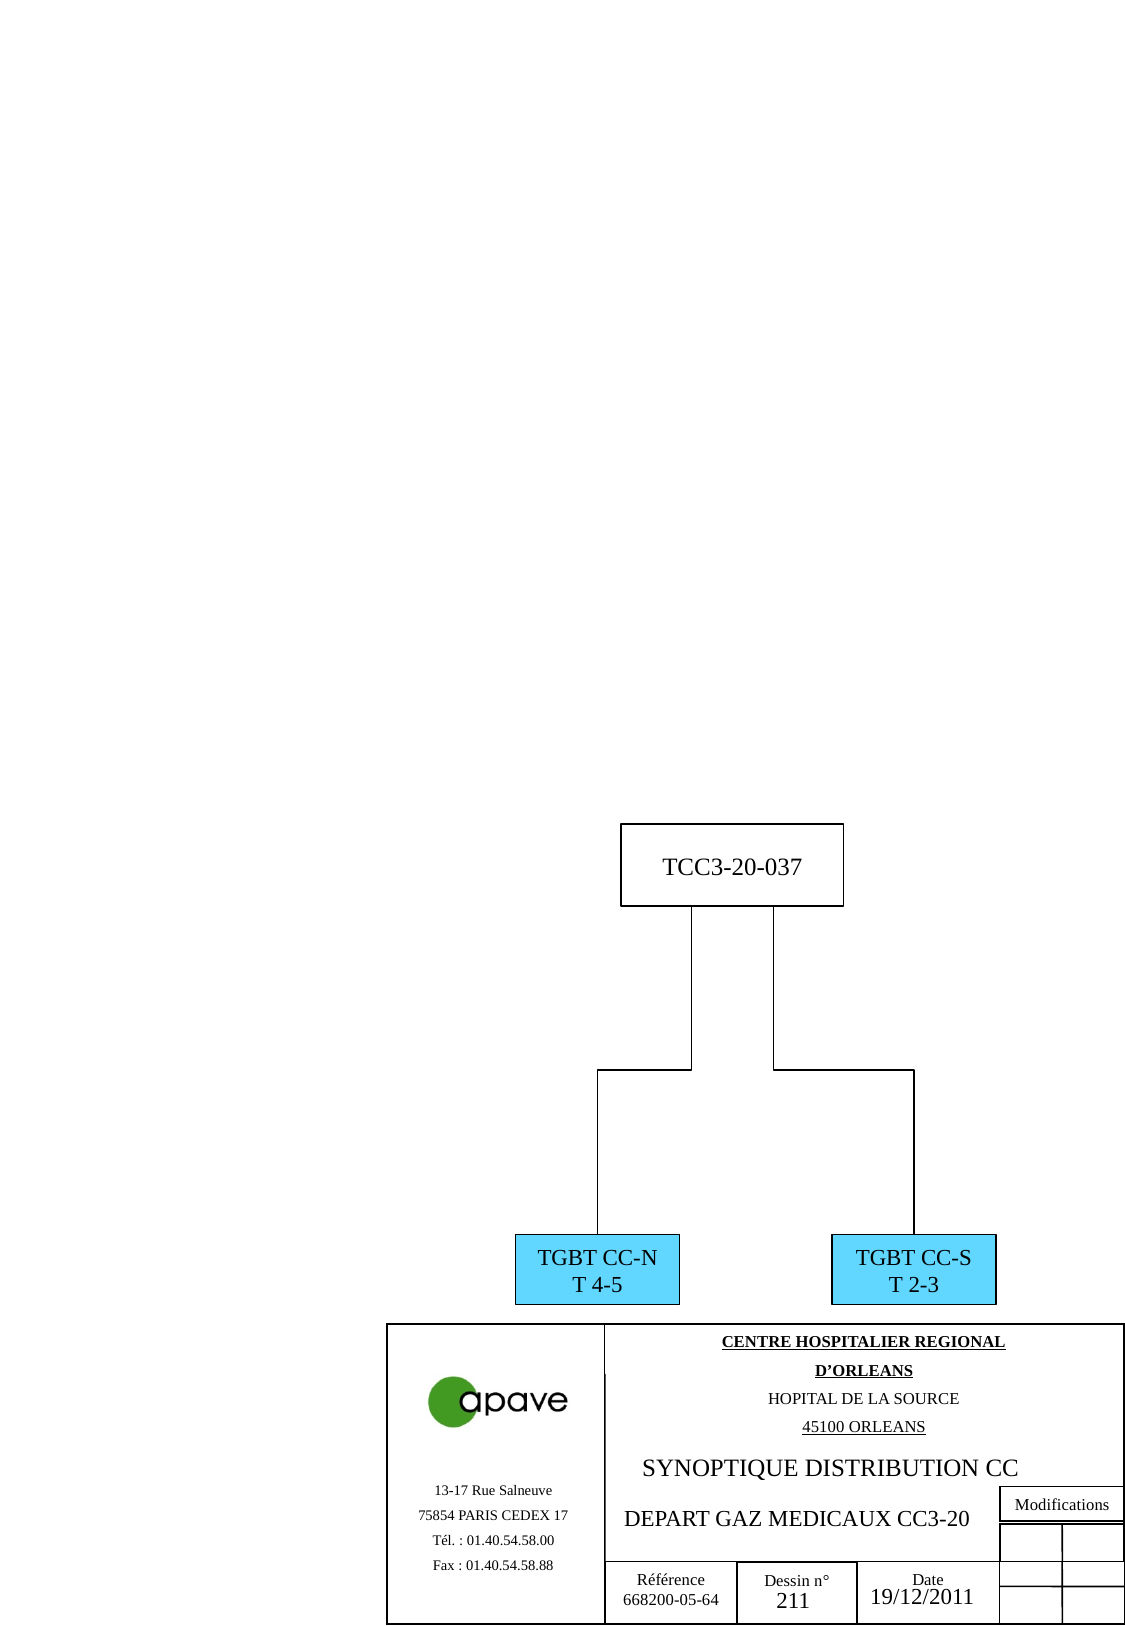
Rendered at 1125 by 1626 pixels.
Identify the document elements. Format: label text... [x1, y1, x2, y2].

text_box 19/12/2011 [855, 1574, 1008, 1617]
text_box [679, 999, 1008, 1141]
text_box SYNOPTIQUE DISTRIBUTION CC [627, 1443, 1108, 1489]
text_box TGBT CC-N T 4-5 [513, 1232, 682, 1307]
text_box 211 [761, 1578, 879, 1621]
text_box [480, 1023, 674, 1118]
text_box TGBT CC-S T 2-3 [830, 1232, 998, 1307]
picture [399, 1362, 596, 1443]
text_box DEPART GAZ MEDICAUX CC3-20 [609, 1496, 996, 1539]
text_box TCC3-20-037 [619, 822, 846, 908]
